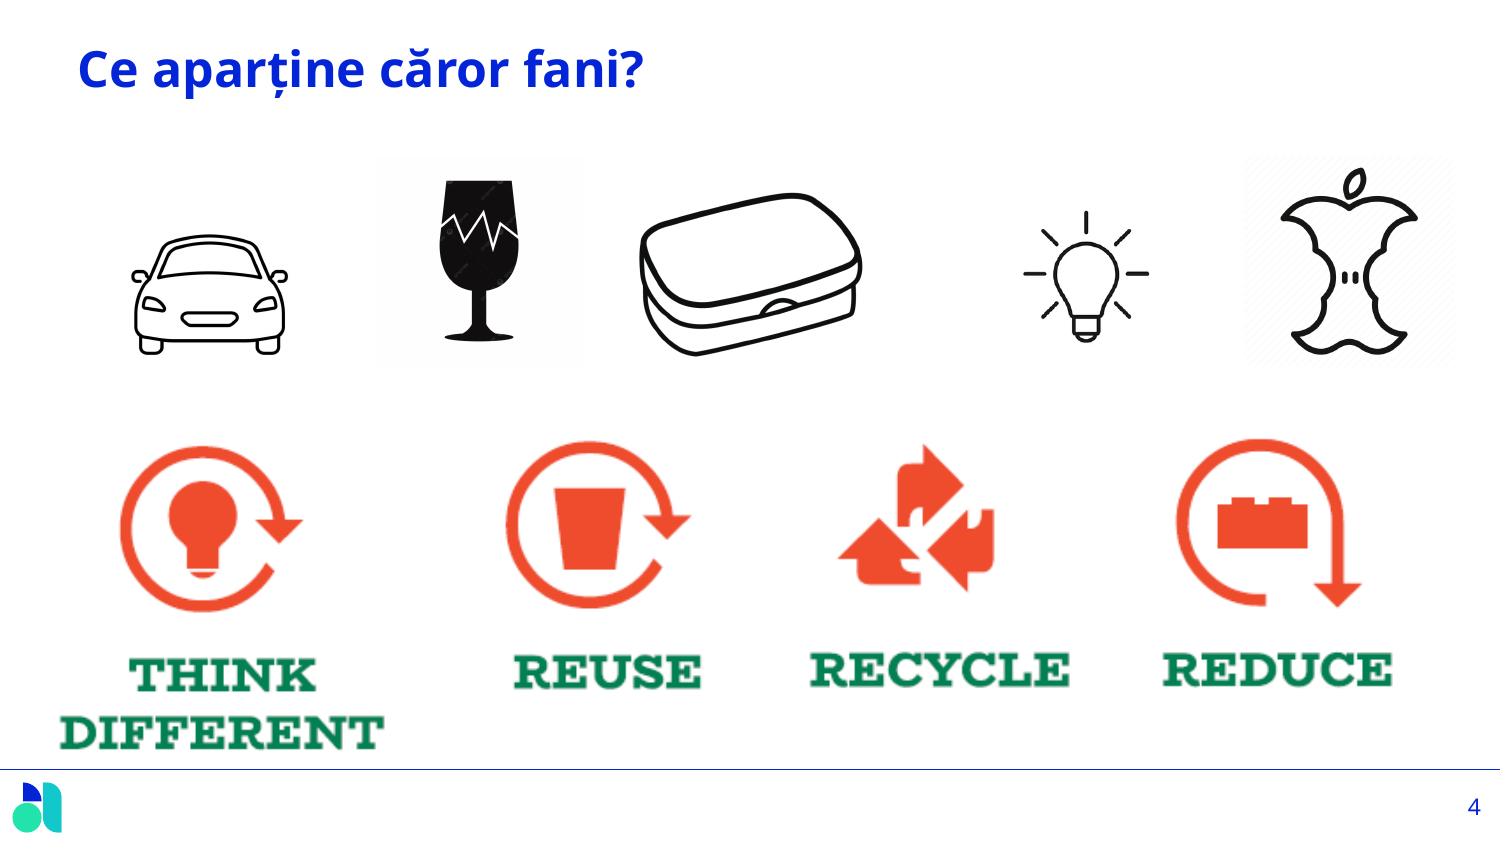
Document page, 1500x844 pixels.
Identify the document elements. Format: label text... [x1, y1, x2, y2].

picture [992, 184, 1181, 366]
picture [1149, 436, 1407, 697]
picture [373, 156, 584, 366]
picture [462, 435, 734, 697]
picture [83, 168, 337, 421]
picture [50, 436, 391, 767]
picture [10, 781, 64, 834]
picture [1244, 156, 1455, 366]
picture [636, 184, 864, 366]
text_box Ce aparține căror fani? [63, 22, 1203, 113]
picture [805, 436, 1078, 697]
slide_number ‹#› [1406, 777, 1497, 839]
